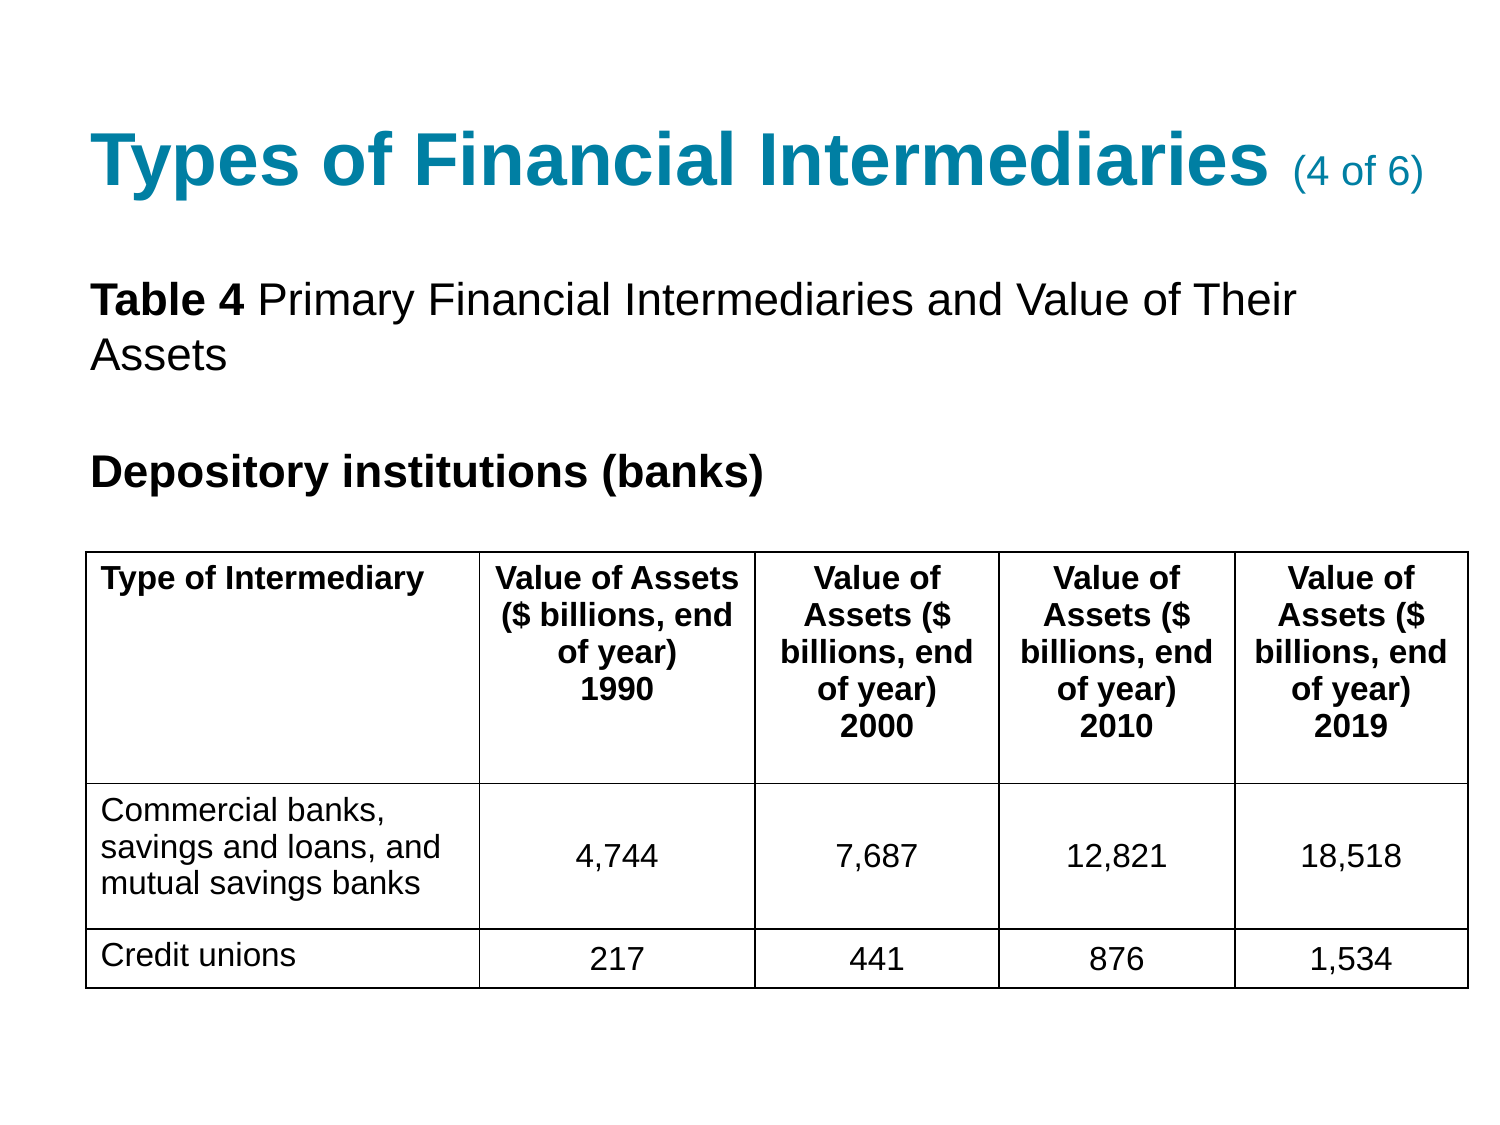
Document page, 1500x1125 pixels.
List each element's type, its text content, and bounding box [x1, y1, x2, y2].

table_cell 217 [480, 930, 754, 987]
table_cell 441 [756, 930, 998, 987]
table_cell 1,534 [1236, 930, 1467, 987]
table_header Value of Assets ($ billions, end of year) 1990 [480, 553, 754, 783]
table_header Value of Assets ($ billions, end of year) 2019 [1236, 553, 1467, 783]
table_cell 4,744 [480, 784, 754, 928]
list Table 4 Primary Financial Intermediaries and Value of Their Assets [75, 254, 1451, 408]
table_cell Commercial banks, savings and loans, and mutual savings banks [87, 784, 479, 928]
title Types of Financial Intermediaries (4 of 6) [75, 35, 1465, 216]
table_cell 7,687 [756, 784, 998, 928]
table_cell 876 [1000, 930, 1234, 987]
table_cell Credit unions [87, 930, 479, 987]
table_header Value of Assets ($ billions, end of year) 2000 [756, 553, 998, 783]
list Depository institutions (banks) [75, 426, 890, 517]
table_header Type of Intermediary [87, 553, 479, 783]
table_cell 18,518 [1236, 784, 1467, 928]
table_cell 12,821 [1000, 784, 1234, 928]
table_header Value of Assets ($ billions, end of year) 2010 [1000, 553, 1234, 783]
